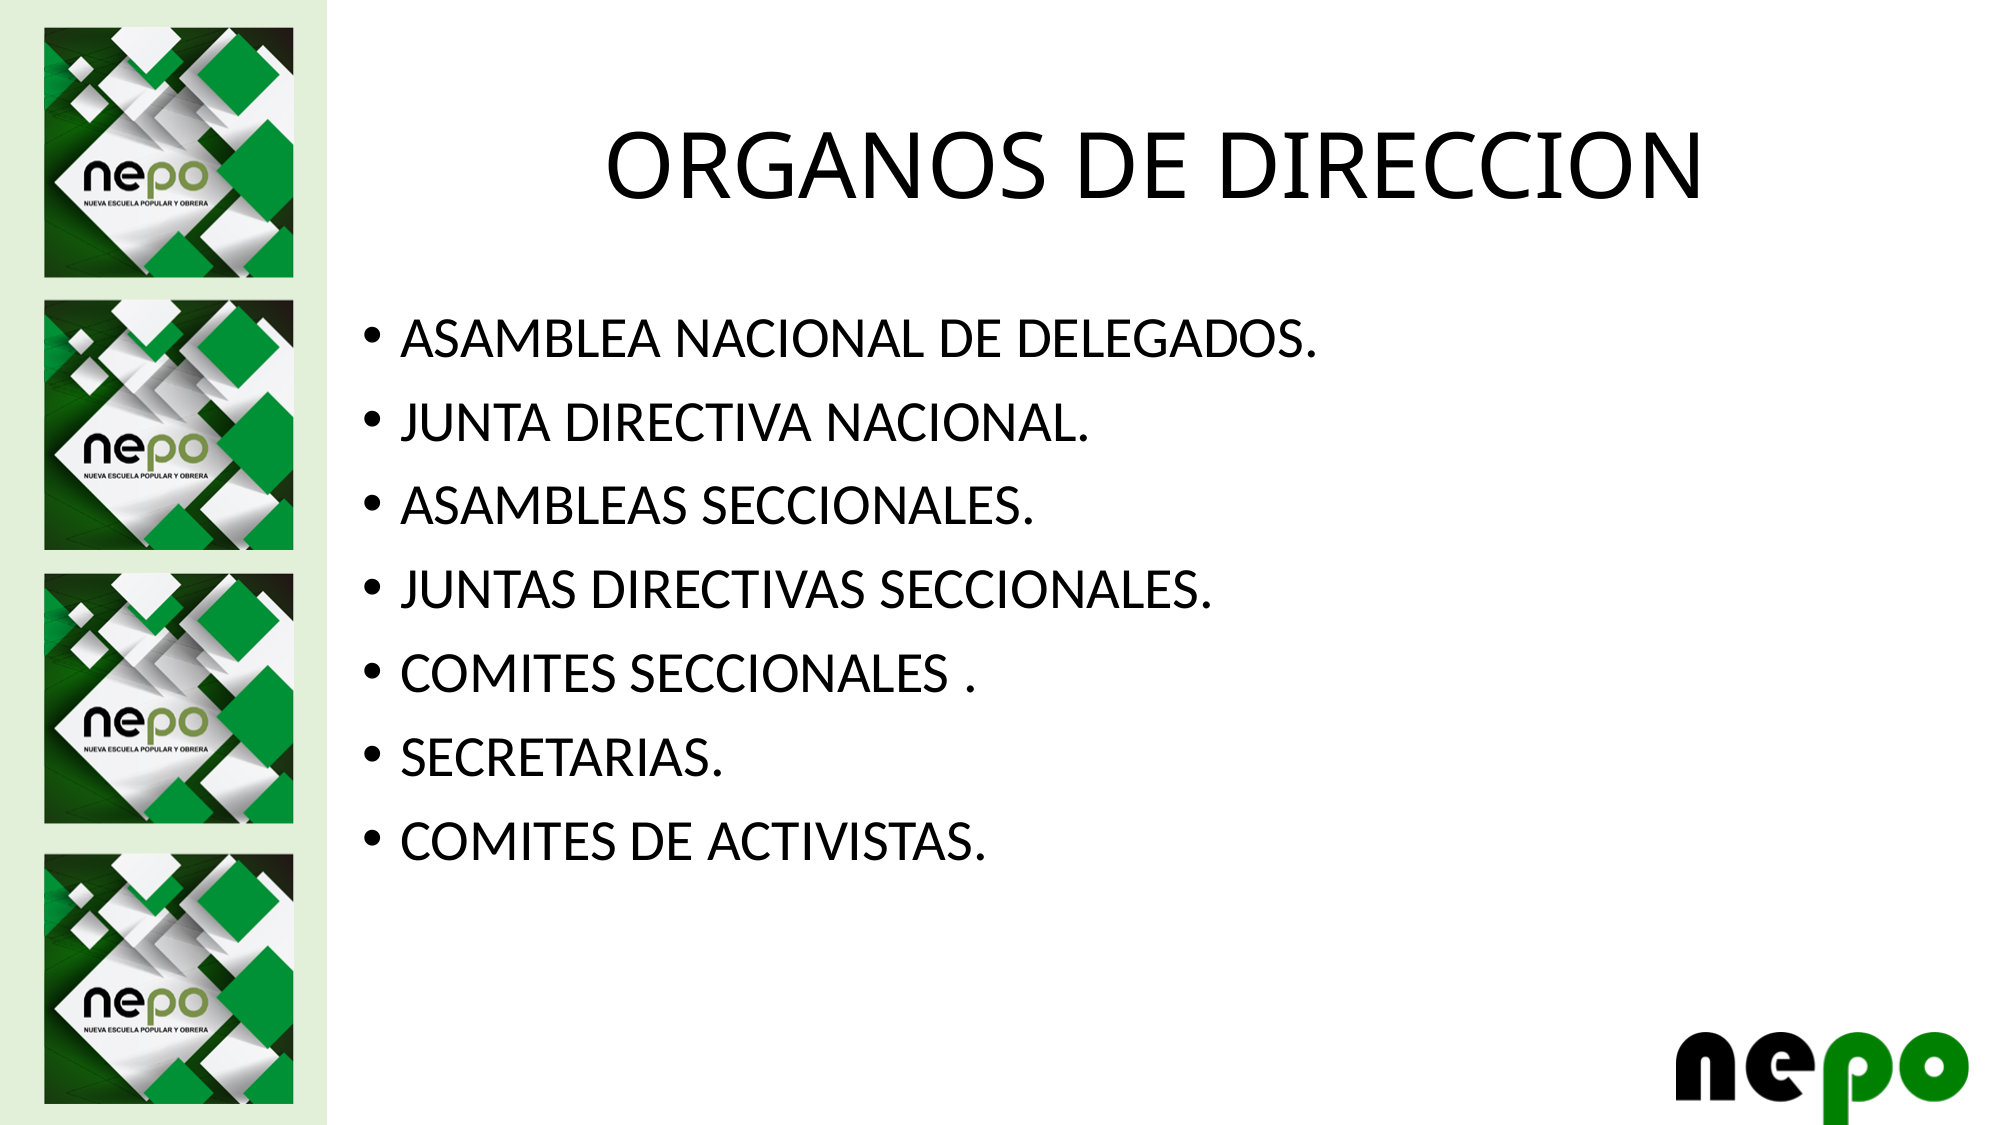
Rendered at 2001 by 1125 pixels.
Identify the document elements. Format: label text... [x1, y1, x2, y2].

title ORGANOS DE DIRECCION [347, 111, 1964, 271]
picture [1676, 1032, 1969, 1125]
list ASAMBLEA NACIONAL DE DELEGADOS. JUNTA DIRECTIVA NACIONAL. ASAMBLEAS SECCIONALES. JUNTAS DIRECTIVAS SECCIONALES. COMITES SECCIONALES . SECRETARIAS. COMITES DE ACTIVISTAS. [347, 299, 1964, 1014]
picture [0, 0, 327, 1125]
